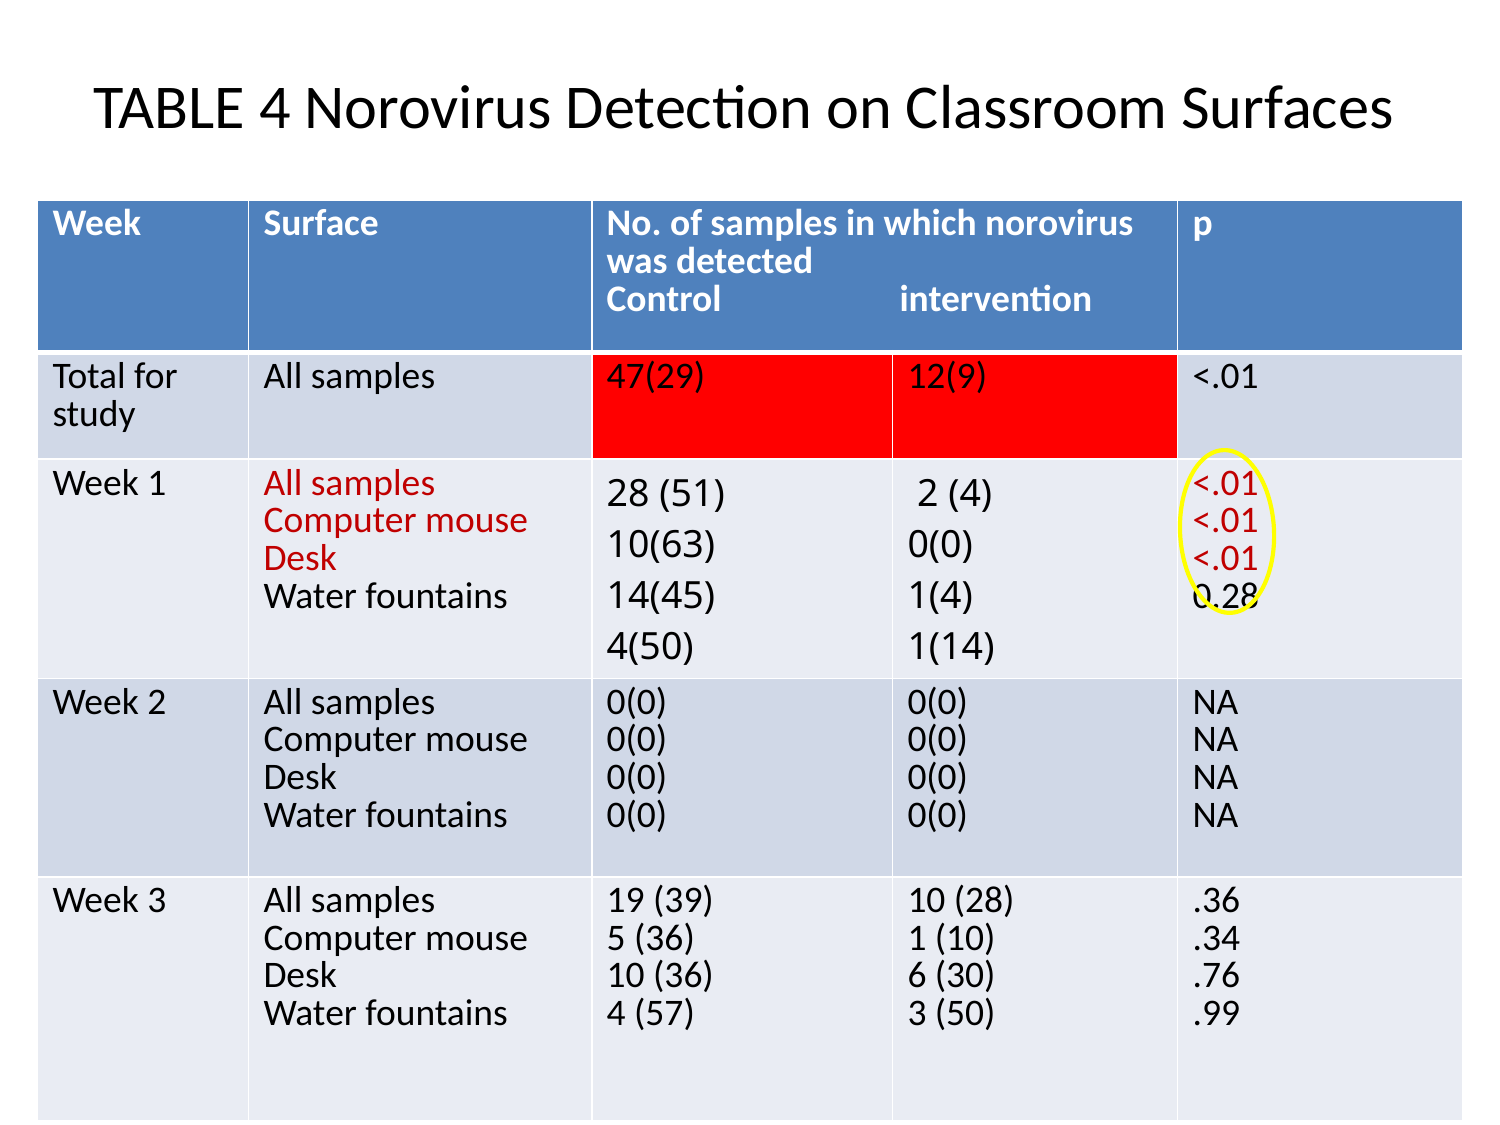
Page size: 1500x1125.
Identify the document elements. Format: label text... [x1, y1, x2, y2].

table_cell <.01 <.01 <.01 0.28 [1178, 460, 1462, 678]
table_cell 10 (28) 1 (10) 6 (30) 3 (50) [893, 878, 1177, 1120]
table_cell 28 (51) 10(63) 14(45) 4(50) [593, 460, 892, 678]
table_cell .36 .34 .76 .99 [1178, 878, 1462, 1120]
table_cell NA NA NA NA [1178, 679, 1462, 876]
table_cell 0(0) 0(0) 0(0) 0(0) [593, 679, 892, 876]
table_cell All samples Computer mouse Desk Water fountains [249, 460, 591, 678]
table_cell Week 1 [38, 460, 248, 678]
table_cell 12(9) [893, 355, 1177, 458]
table_cell 0(0) 0(0) 0(0) 0(0) [893, 679, 1177, 876]
table_cell All samples Computer mouse Desk Water fountains [249, 878, 591, 1120]
table_header Week [38, 201, 248, 350]
table_cell Week 3 [38, 878, 248, 1120]
text_box [1177, 448, 1277, 615]
table_cell 2 (4) 0(0) 1(4) 1(14) [893, 460, 1177, 678]
table_cell Total for study [38, 355, 248, 458]
table_cell Week 2 [38, 679, 248, 876]
table_cell 47(29) [593, 355, 892, 458]
table_cell <.01 [1178, 355, 1462, 458]
table_cell All samples Computer mouse Desk Water fountains [249, 679, 591, 876]
table_header p [1178, 201, 1462, 350]
title TABLE 4 Norovirus Detection on Classroom Surfaces [62, 45, 1425, 163]
table_cell 19 (39) 5 (36) 10 (36) 4 (57) [593, 878, 892, 1120]
table_cell All samples [249, 355, 591, 458]
table_header Surface [249, 201, 591, 350]
table_header No. of samples in which norovirus was detected Control intervention [593, 201, 1177, 350]
